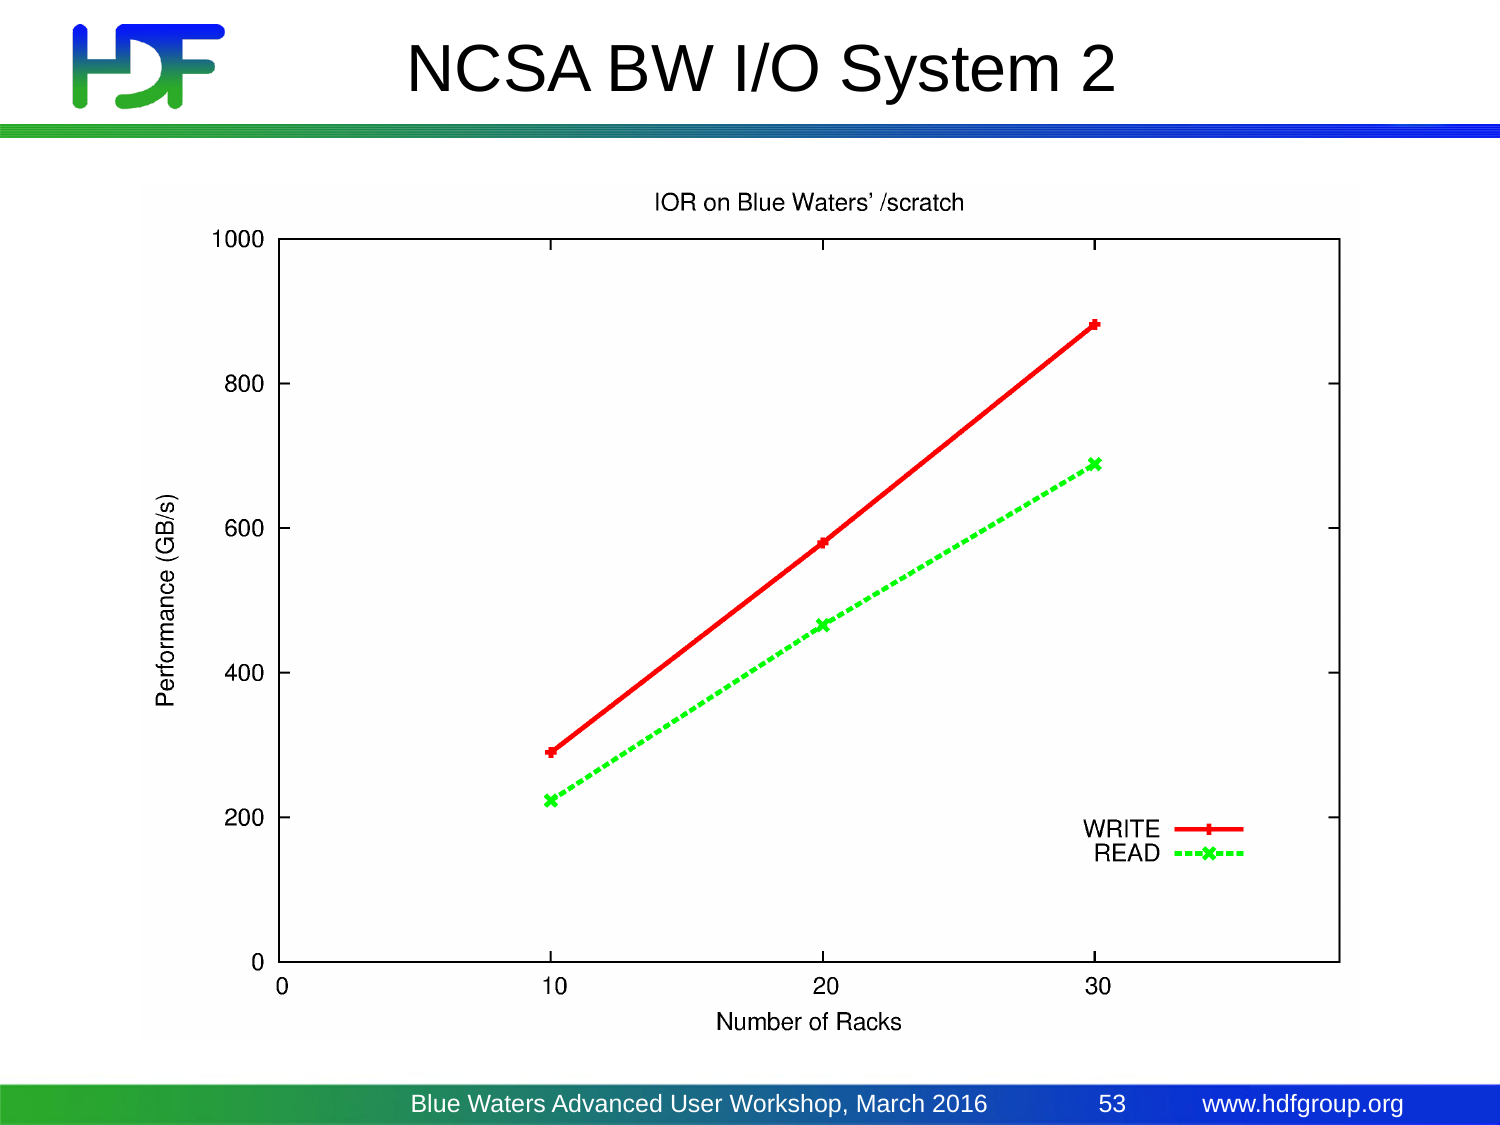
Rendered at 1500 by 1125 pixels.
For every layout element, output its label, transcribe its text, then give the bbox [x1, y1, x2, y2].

footer Blue Waters Advanced User Workshop, March 2016 [374, 1087, 1026, 1125]
picture [0, 0, 1500, 1125]
slide_number 53 [1049, 1087, 1176, 1125]
title NCSA BW I/O System 2 [187, 24, 1338, 113]
